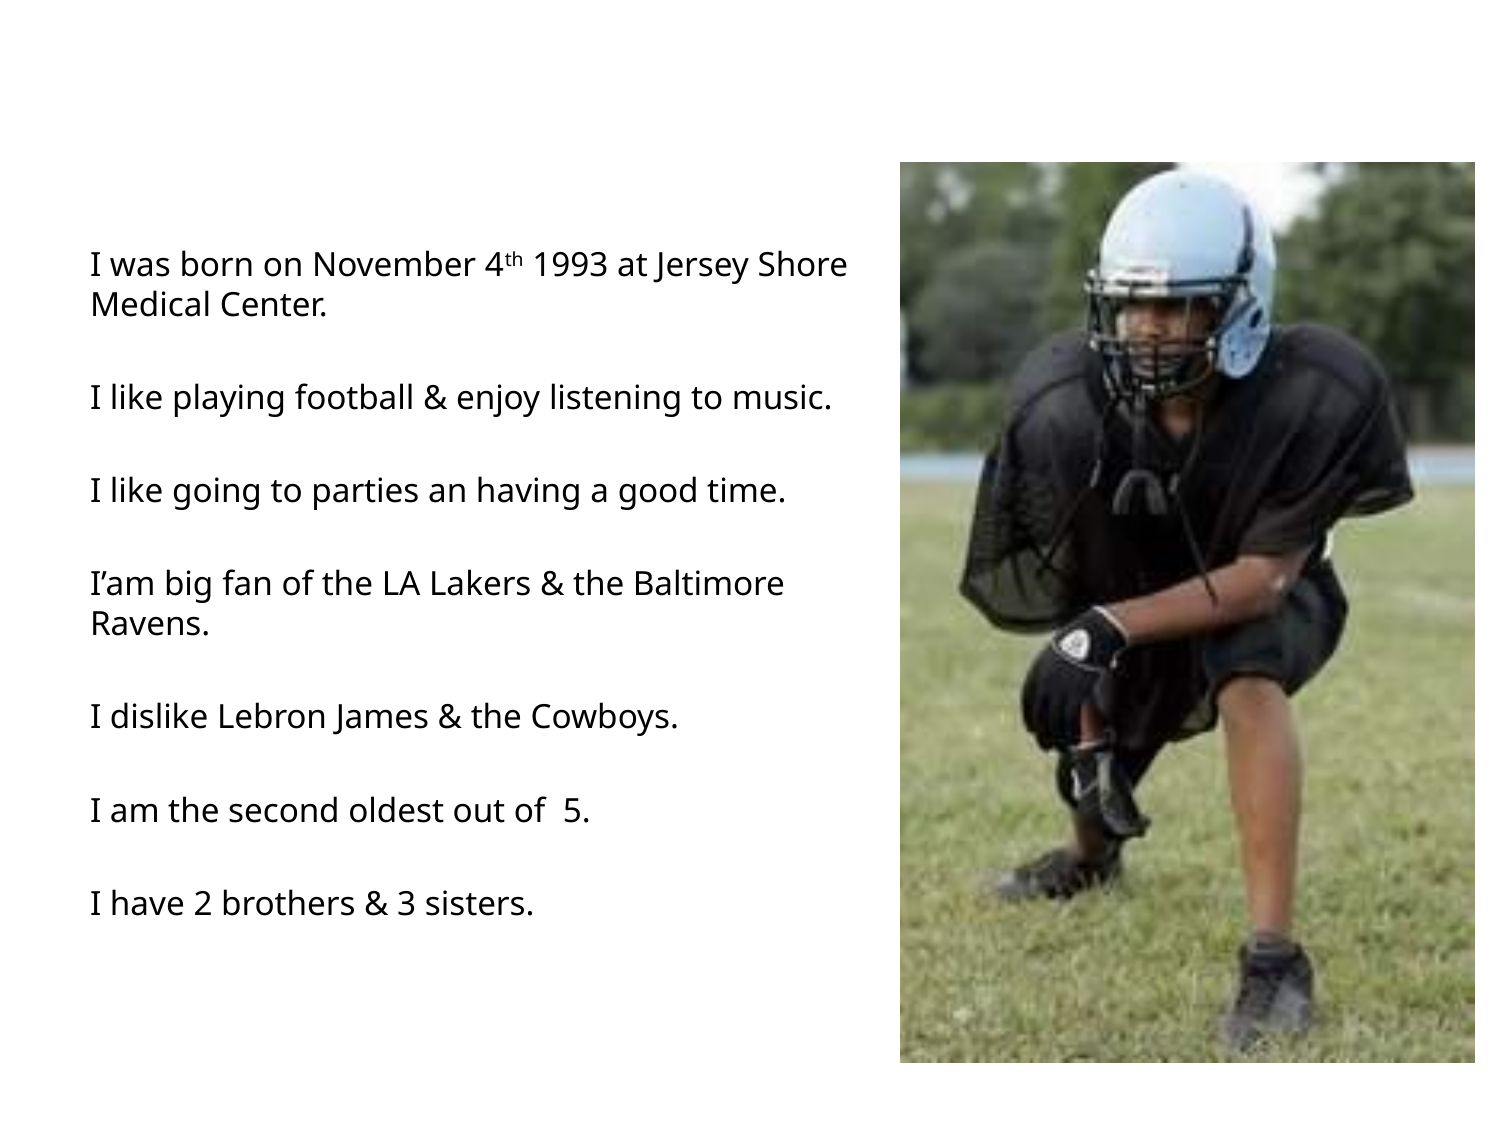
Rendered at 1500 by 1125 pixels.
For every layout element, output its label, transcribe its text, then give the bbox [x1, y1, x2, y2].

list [899, 162, 1476, 1063]
list I was born on November 4th 1993 at Jersey Shore Medical Center. I like playing football & enjoy listening to music. I like going to parties an having a good time. I’am big fan of the LA Lakers & the Baltimore Ravens. I dislike Lebron James & the Cowboys. I am the second oldest out of 5. I have 2 brothers & 3 sisters. [75, 235, 875, 1005]
